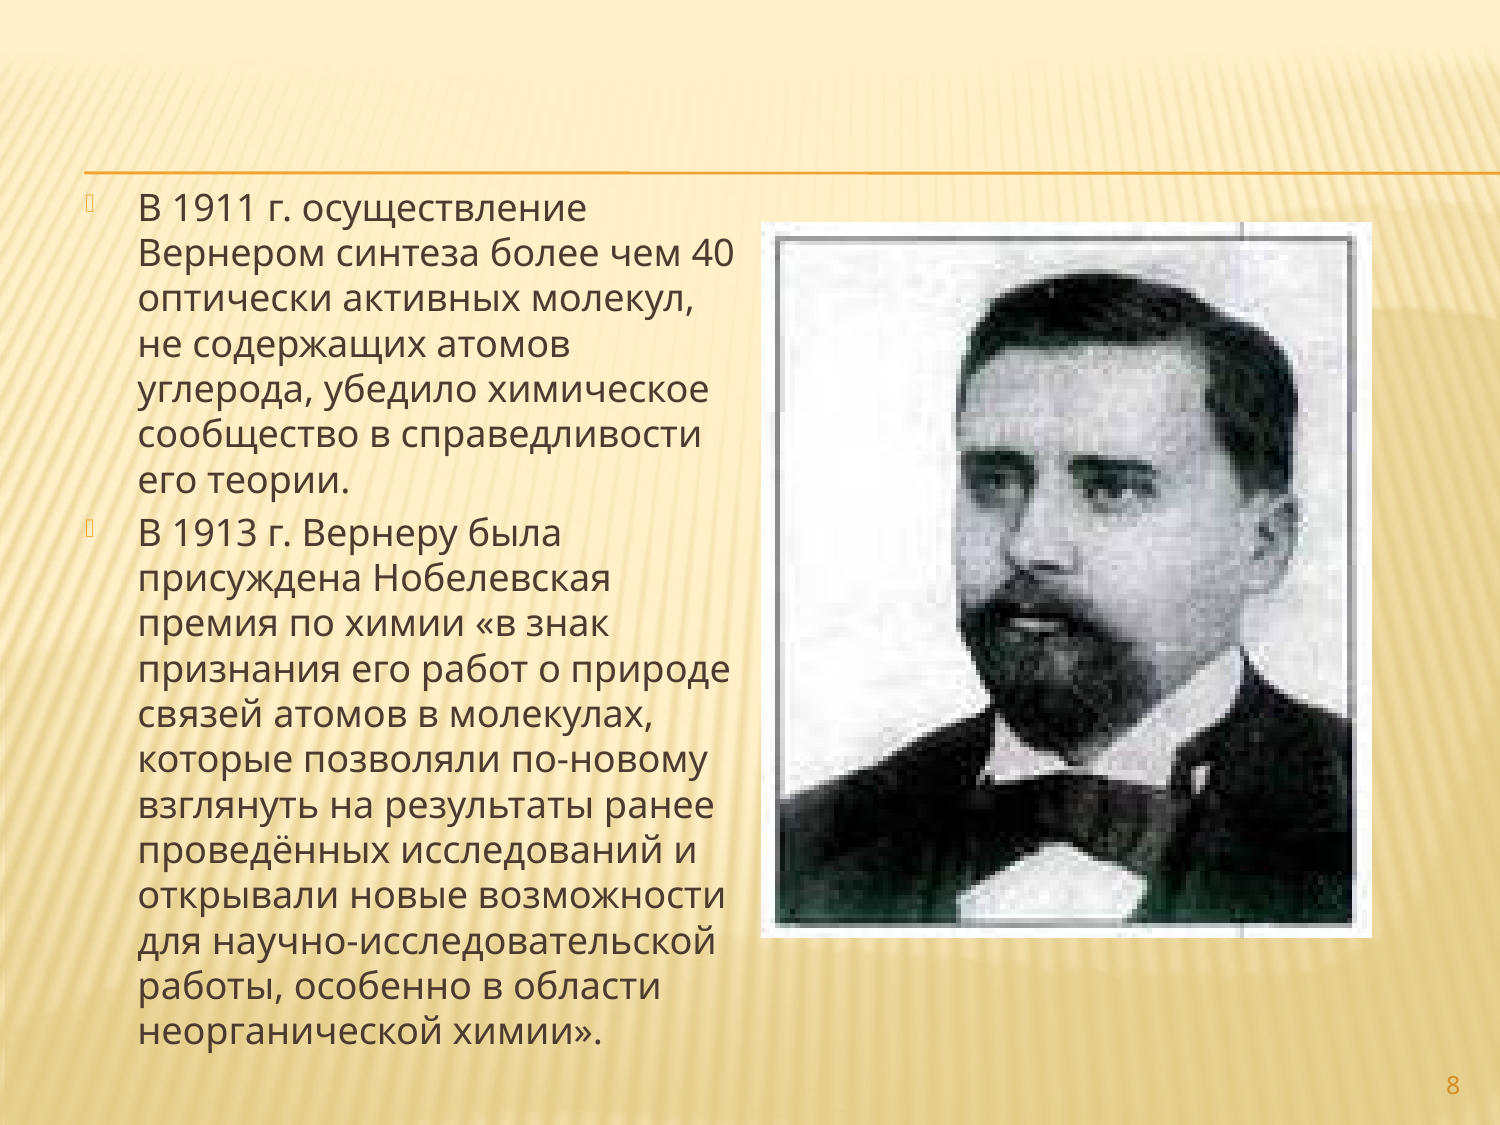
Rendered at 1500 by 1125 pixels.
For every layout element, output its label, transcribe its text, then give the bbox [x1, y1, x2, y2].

list В 1911 г. осуществление Вернером синтеза более чем 40 оптически активных молекул, не содержащих атомов углерода, убедило химическое сообщество в справедливости его теории. В 1913 г. Вернеру была присуждена Нобелевская премия по химии «в знак признания его работ о природе связей атомов в молекулах, которые позволяли по-новому взглянуть на результаты ранее проведённых исследований и открывали новые возможности для научно-исследовательской работы, особенно в области неорганической химии». [70, 175, 759, 1125]
slide_number 8 [1350, 1062, 1475, 1103]
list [761, 222, 1372, 938]
